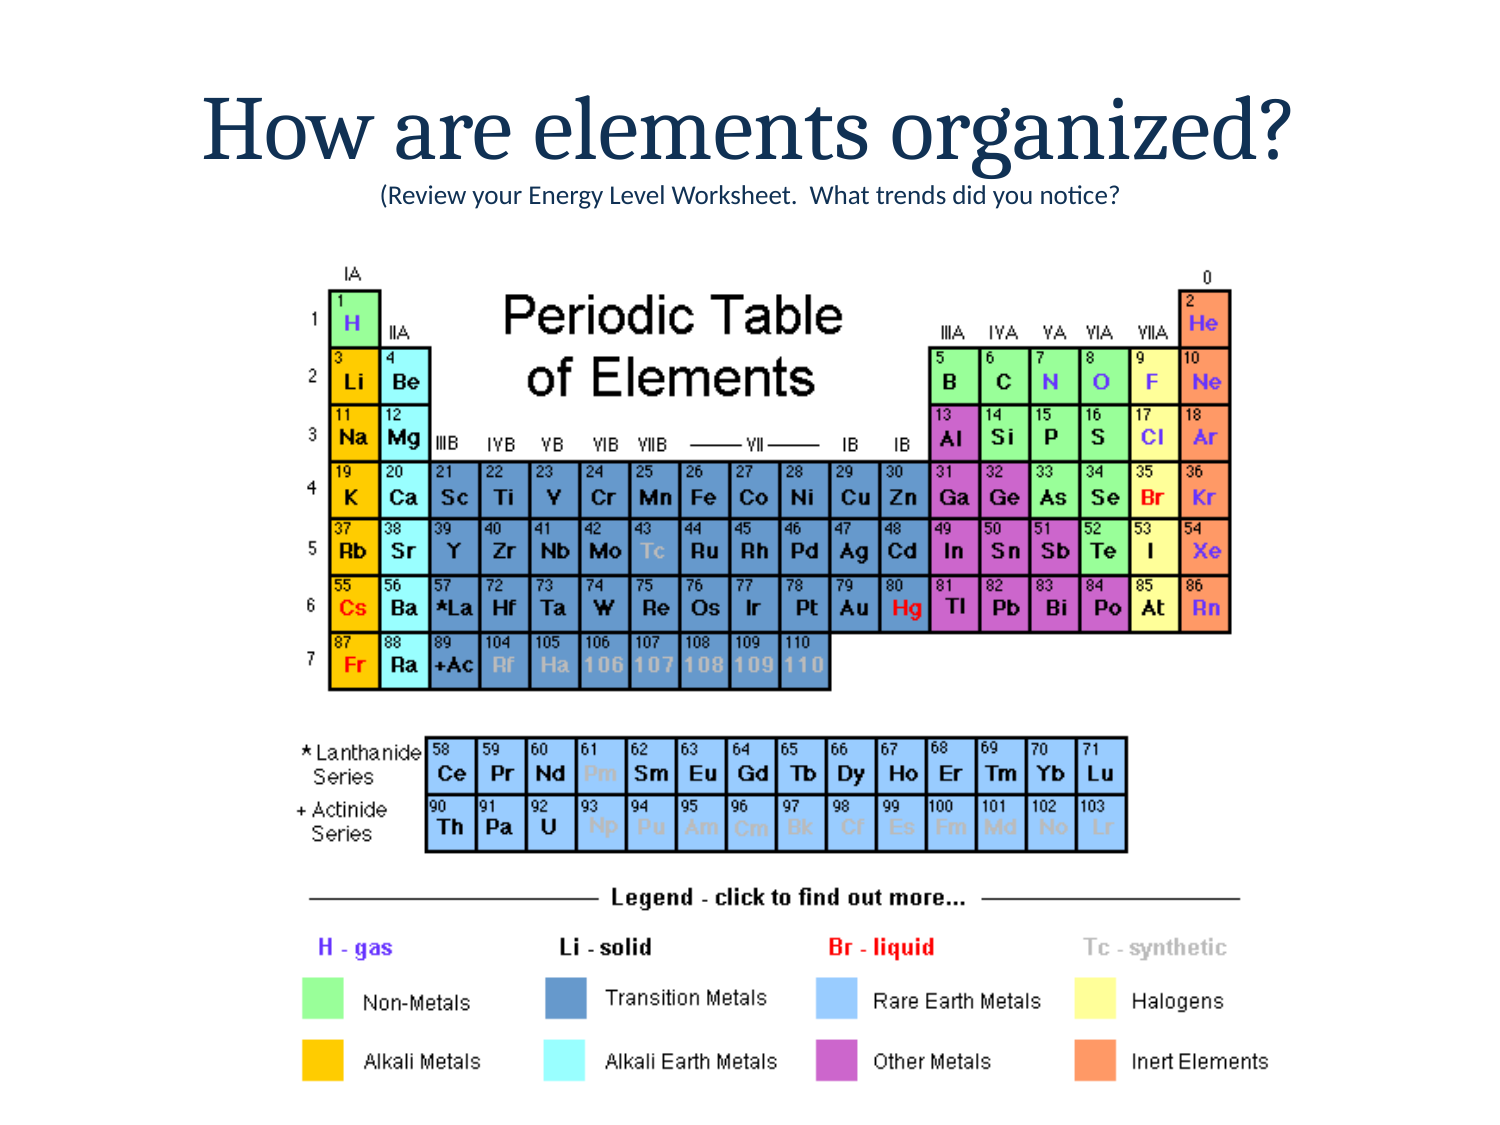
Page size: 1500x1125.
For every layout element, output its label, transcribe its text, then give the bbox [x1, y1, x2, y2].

picture [274, 262, 1276, 1091]
title How are elements organized? (Review your Energy Level Worksheet. What trends did you notice? [75, 45, 1425, 233]
